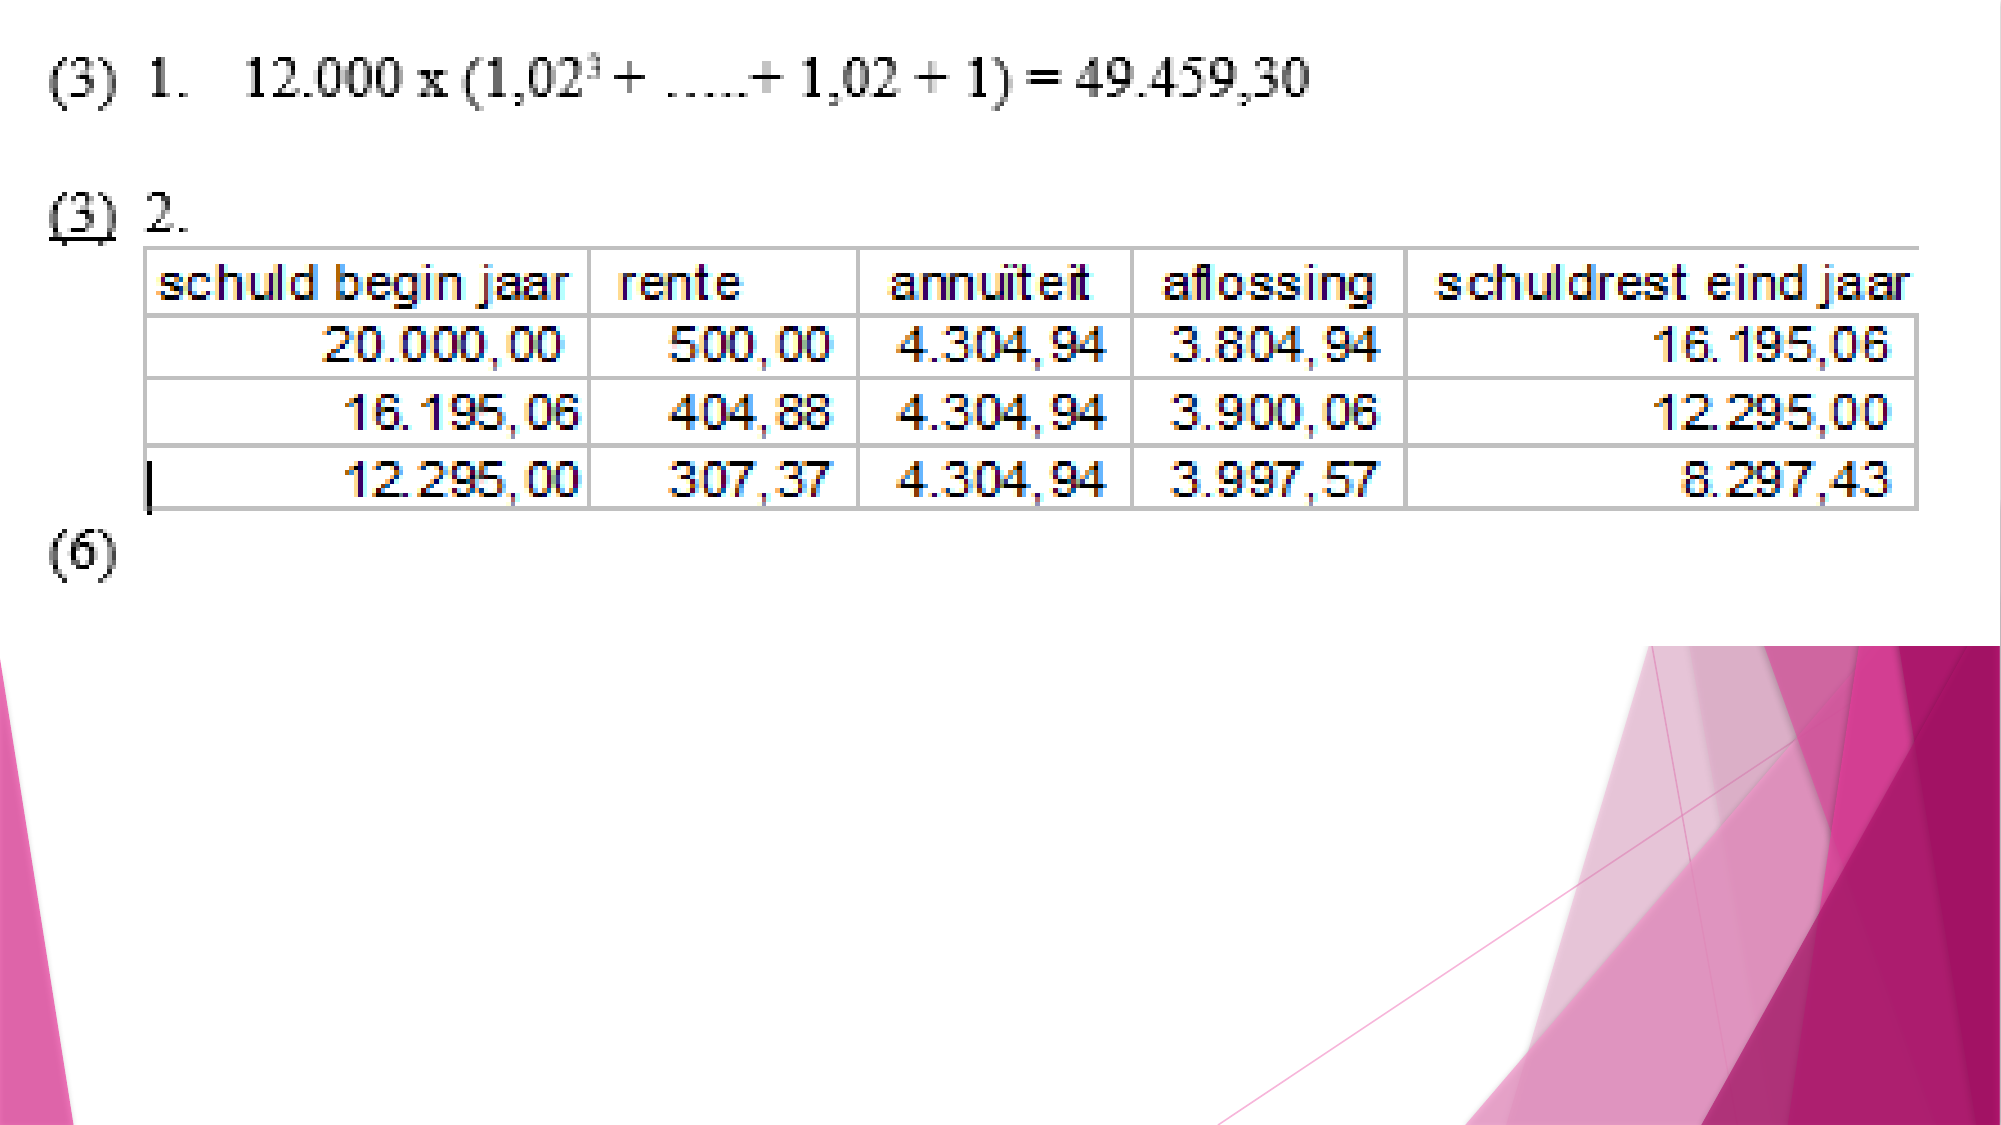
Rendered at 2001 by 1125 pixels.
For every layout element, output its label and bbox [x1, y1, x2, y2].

picture [0, 0, 2000, 647]
